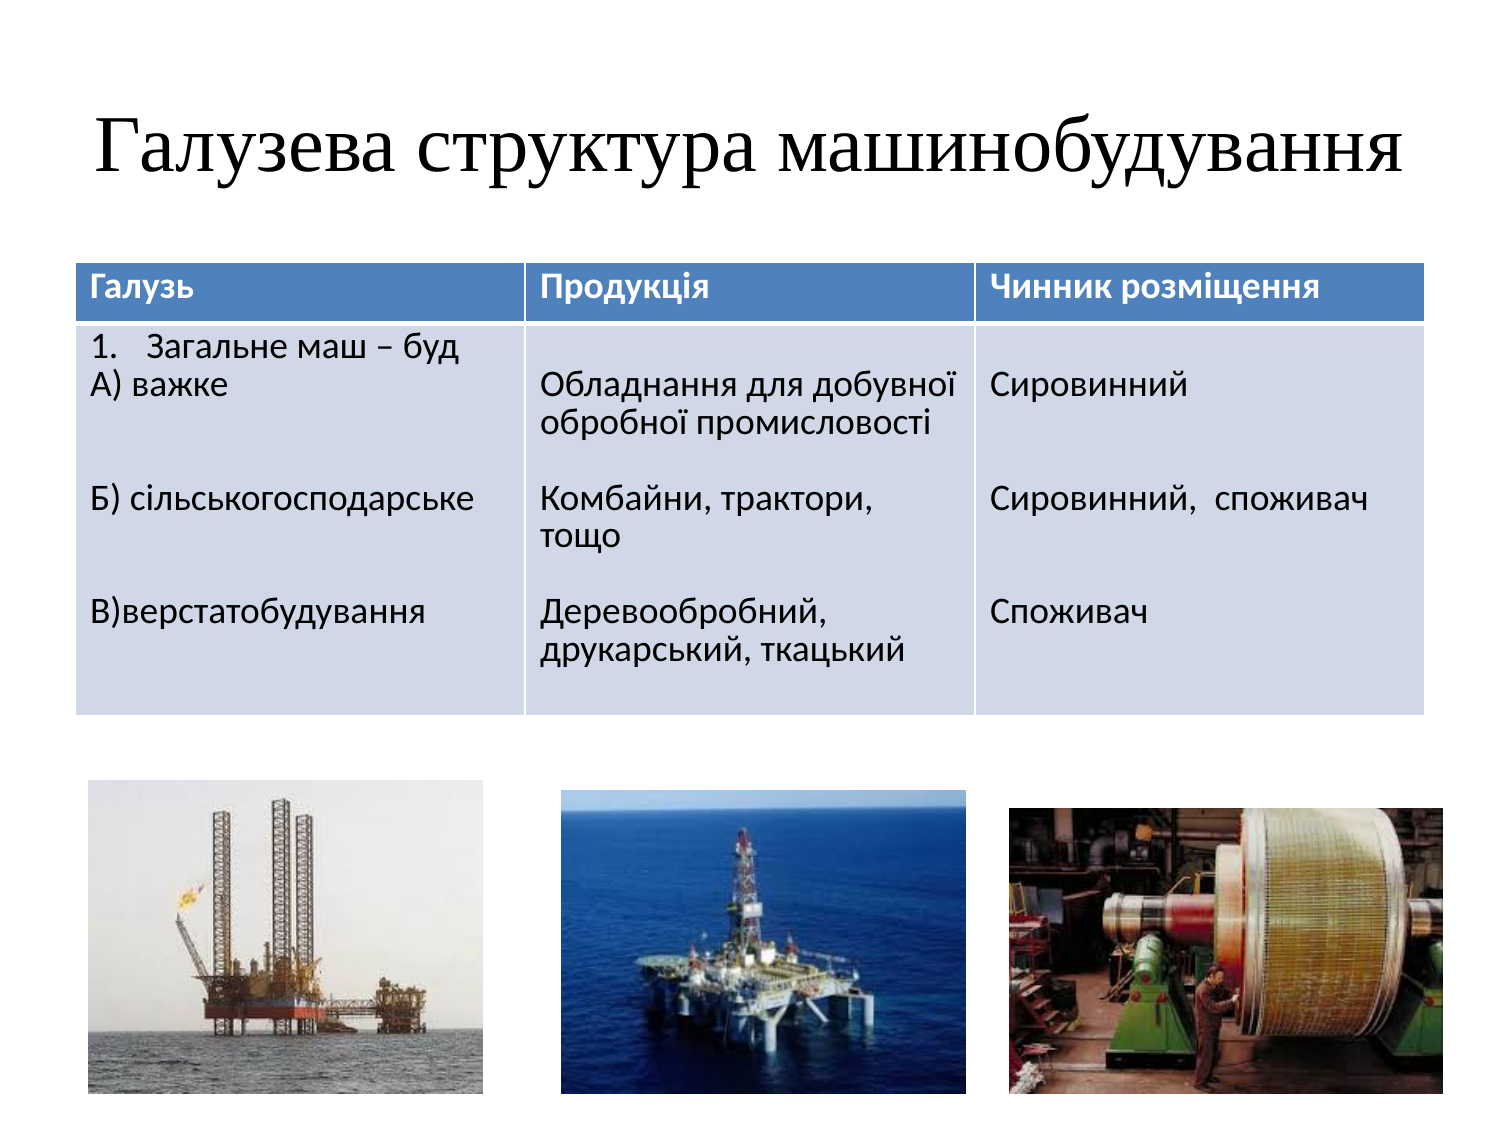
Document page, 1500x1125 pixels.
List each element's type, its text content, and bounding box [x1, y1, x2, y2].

table_cell Загальне маш – буд А) важке Б) сільськогосподарське В)верстатобудування [76, 326, 524, 715]
title Галузева структура машинобудування [75, 45, 1425, 233]
table_header Продукція [526, 263, 974, 321]
table_cell Обладнання для добувної обробної промисловості Комбайни, трактори, тощо Деревообробний, друкарський, ткацький [526, 326, 974, 715]
table_header Галузь [76, 263, 524, 321]
picture [88, 780, 483, 1094]
picture [560, 790, 966, 1094]
picture [1009, 808, 1443, 1094]
table_cell Сировинний Сировинний, споживач Споживач [976, 326, 1424, 715]
table_header Чинник розміщення [976, 263, 1424, 321]
